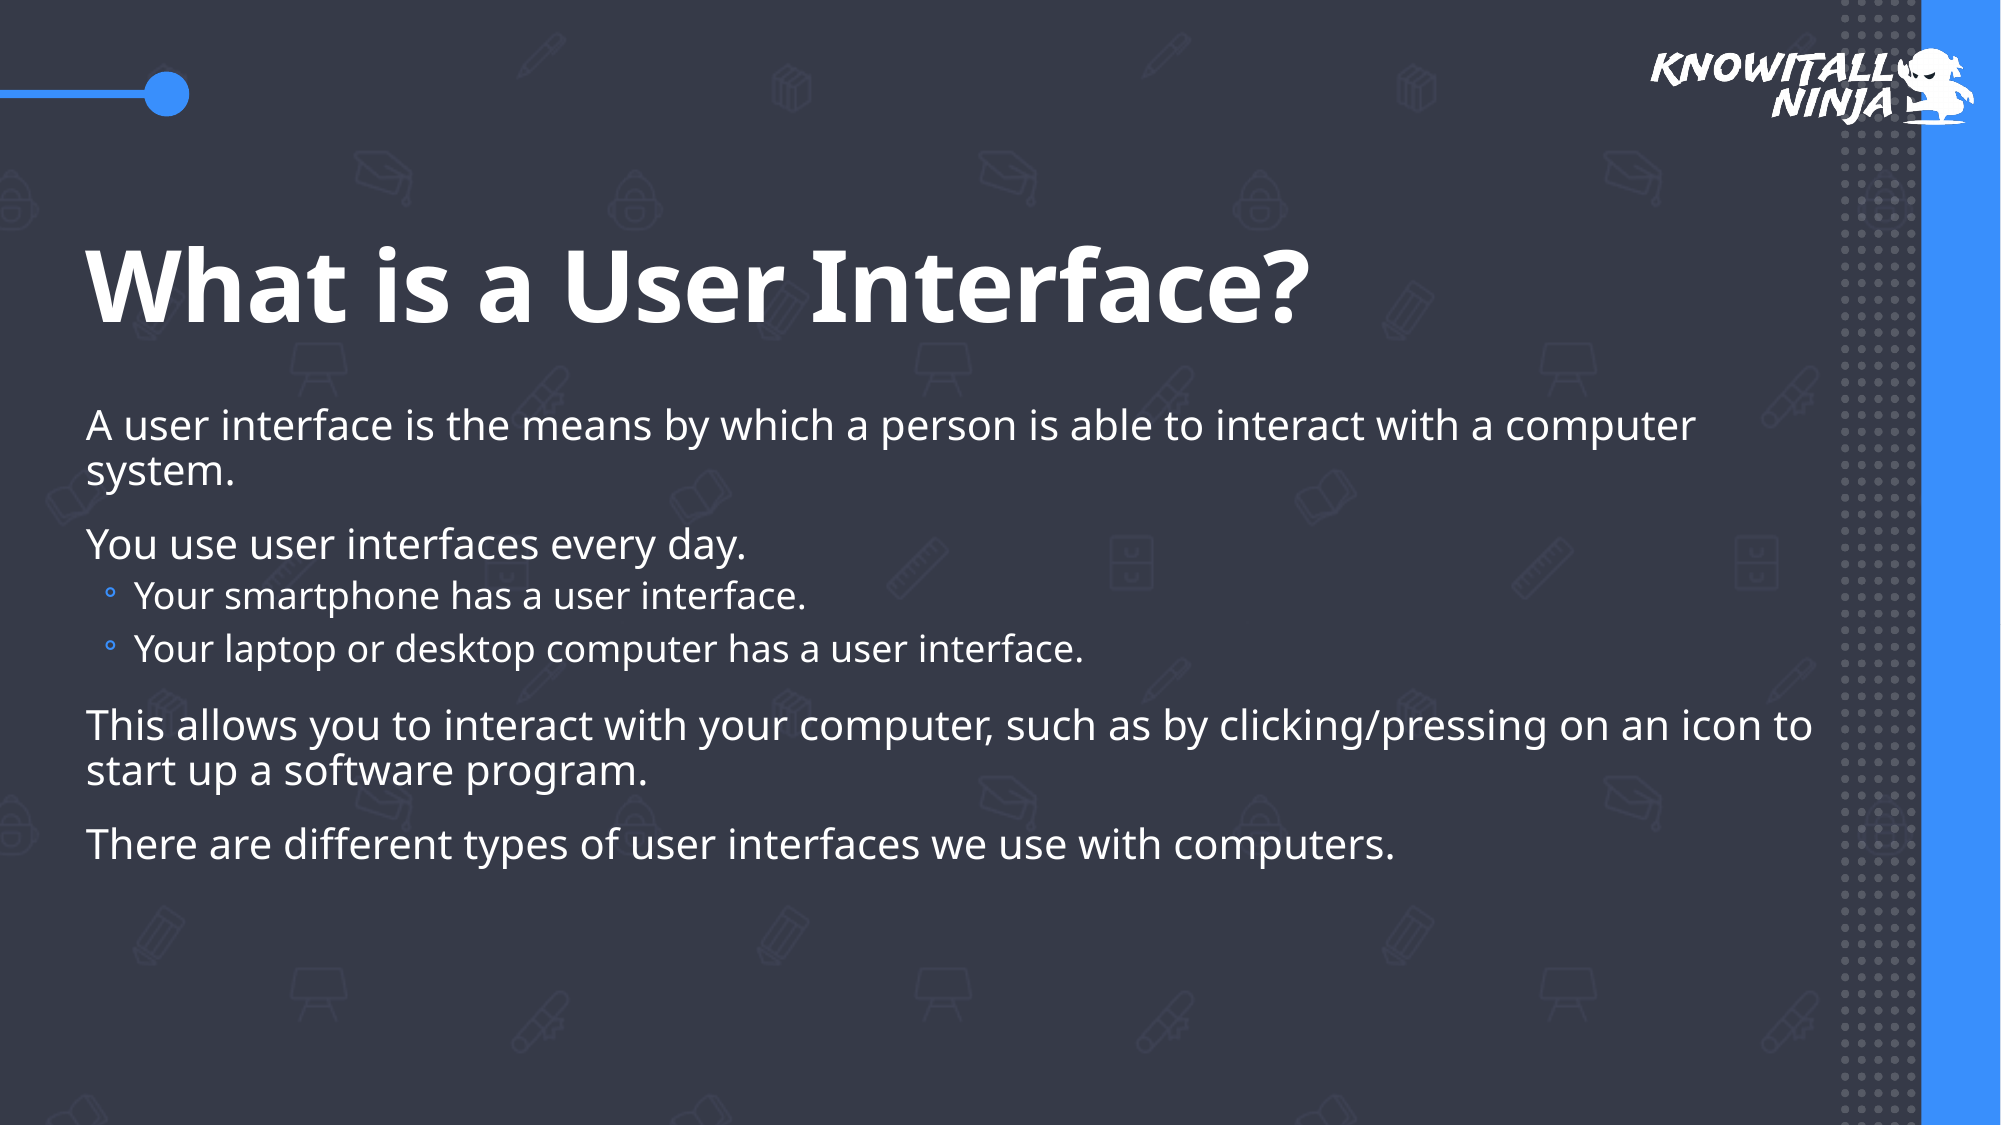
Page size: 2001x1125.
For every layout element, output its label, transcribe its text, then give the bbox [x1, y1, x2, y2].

title What is a User Interface? [70, 125, 1825, 351]
list A user interface is the means by which a person is able to interact with a computer system. You use user interfaces every day. Your smartphone has a user interface. Your laptop or desktop computer has a user interface. This allows you to interact with your computer, such as by clicking/pressing on an icon to start up a software program. There are different types of user interfaces we use with computers. [70, 397, 1825, 1090]
picture [0, 0, 1974, 1125]
